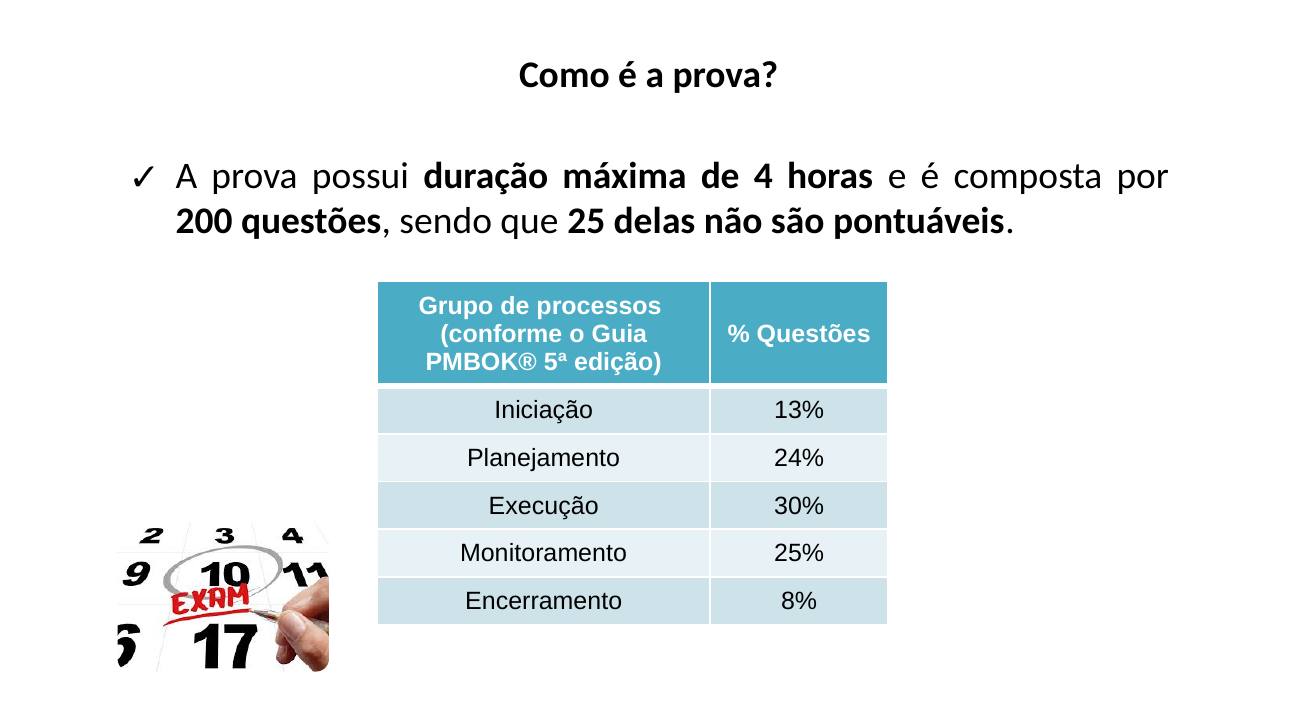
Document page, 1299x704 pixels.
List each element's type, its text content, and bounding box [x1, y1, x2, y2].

table_cell 8% [711, 578, 887, 624]
table_cell Monitoramento [378, 530, 709, 576]
table_header % Questões [711, 282, 887, 383]
table_header Grupo de processos (conforme o Guia PMBOK® 5ª edição) [378, 282, 709, 383]
table_cell 13% [711, 389, 887, 433]
text_box A prova possui duração máxima de 4 horas e é composta por 200 questões, sendo que 25 delas não são pontuáveis. [117, 145, 1181, 559]
table_cell Iniciação [378, 389, 709, 433]
picture [117, 521, 330, 672]
table_cell 25% [711, 530, 887, 576]
table_cell Planejamento [378, 435, 709, 481]
table_cell Encerramento [378, 578, 709, 624]
table_cell 24% [711, 435, 887, 481]
table_cell 30% [711, 482, 887, 528]
text_box Como é a prova? [0, 44, 1299, 96]
table_cell Execução [378, 482, 709, 528]
